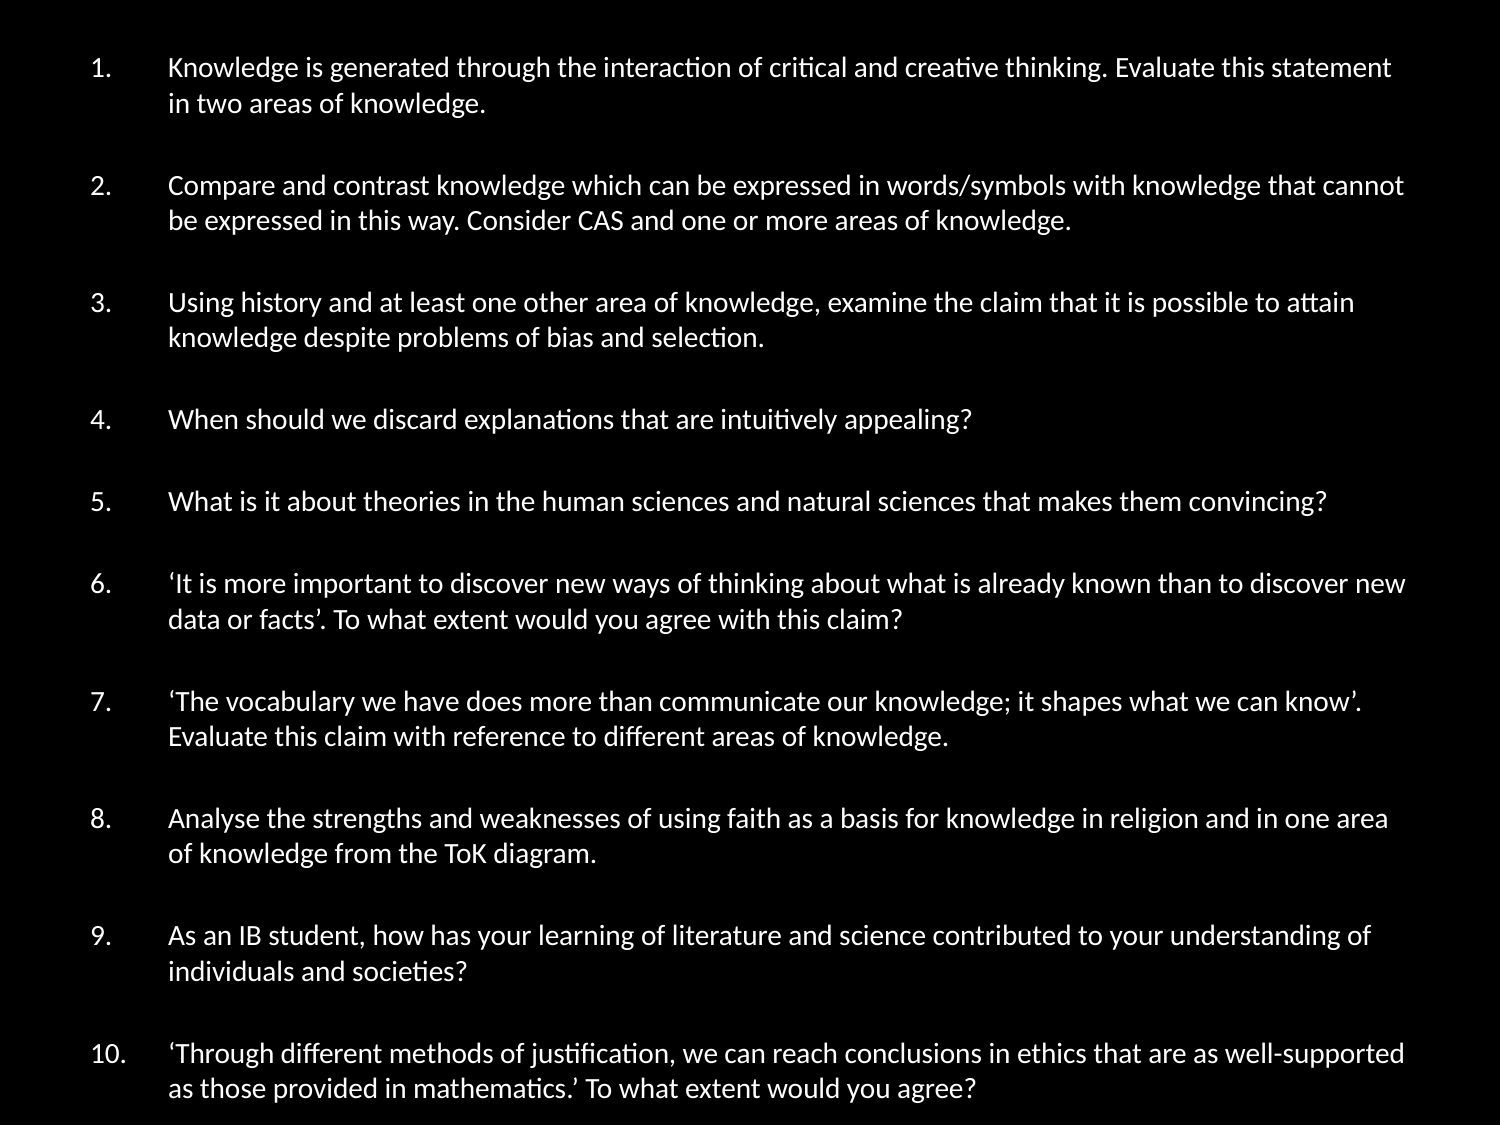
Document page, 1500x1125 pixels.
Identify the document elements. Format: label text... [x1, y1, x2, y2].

list Knowledge is generated through the interaction of critical and creative thinking. Evaluate this statement in two areas of knowledge. Compare and contrast knowledge which can be expressed in words/symbols with knowledge that cannot be expressed in this way. Consider CAS and one or more areas of knowledge. Using history and at least one other area of knowledge, examine the claim that it is possible to attain knowledge despite problems of bias and selection. When should we discard explanations that are intuitively appealing? What is it about theories in the human sciences and natural sciences that makes them convincing? ‘It is more important to discover new ways of thinking about what is already known than to discover new data or facts’. To what extent would you agree with this claim? ‘The vocabulary we have does more than communicate our knowledge; it shapes what we can know’. Evaluate this claim with reference to different areas of knowledge. Analyse the strengths and weaknesses of using faith as a basis for knowledge in religion and in one area of knowledge from the ToK diagram. As an IB student, how has your learning of literature and science contributed to your understanding of individuals and societies? ‘Through different methods of justification, we can reach conclusions in ethics that are as well-supported as those provided in mathematics.’ To what extent would you agree? [75, 0, 1425, 1125]
